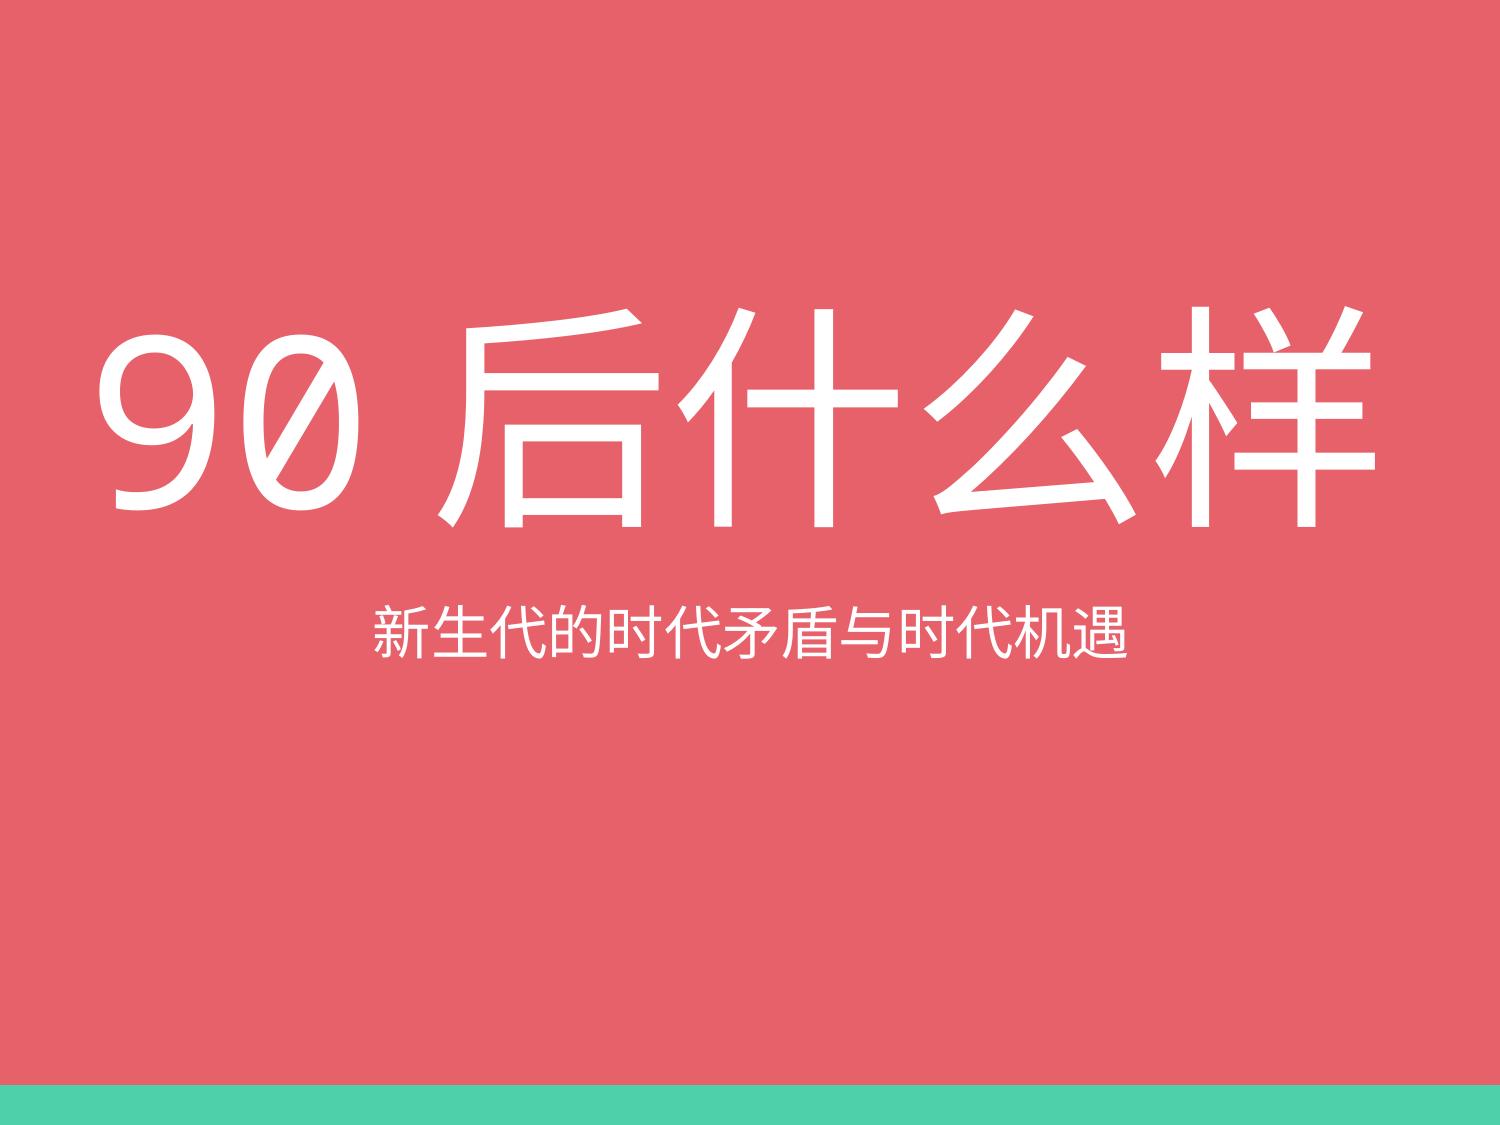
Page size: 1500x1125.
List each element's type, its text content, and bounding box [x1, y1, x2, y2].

text_box [0, 1083, 1500, 1125]
text_box [0, 0, 1500, 1083]
text_box 新生代的时代矛盾与时代机遇 [372, 610, 1131, 674]
text_box 90后什么样 [85, 318, 1389, 564]
